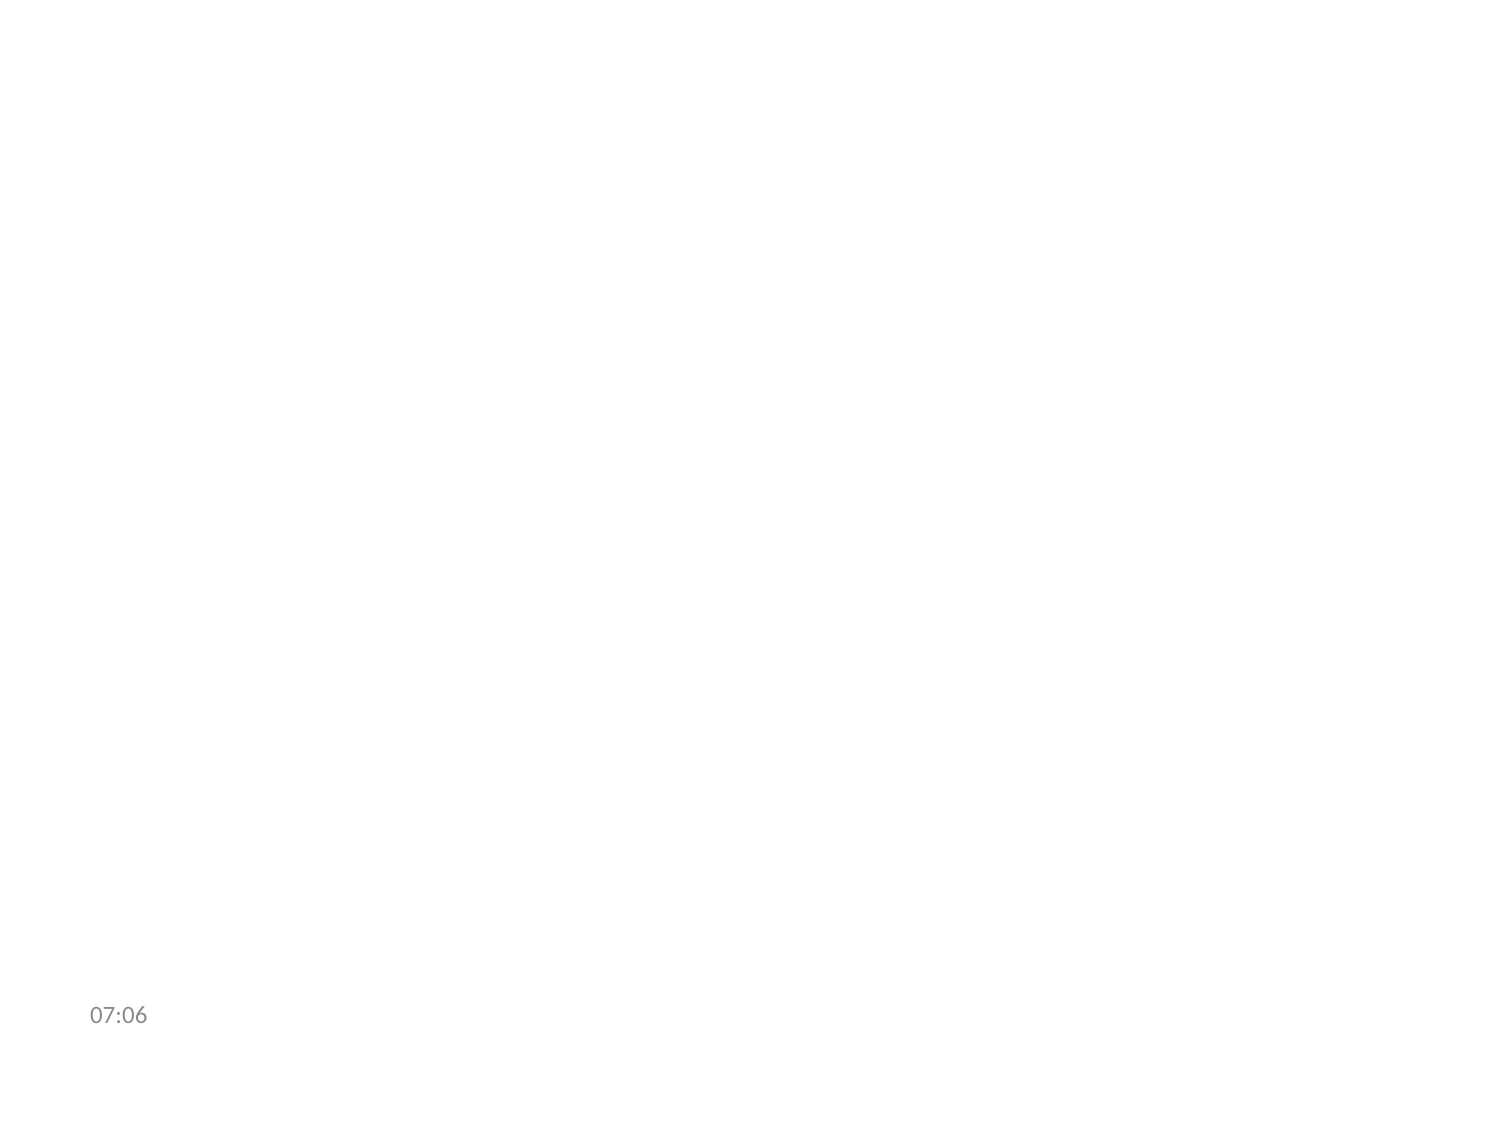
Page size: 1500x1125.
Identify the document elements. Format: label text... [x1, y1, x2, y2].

text_box 15:35 [75, 983, 425, 1044]
